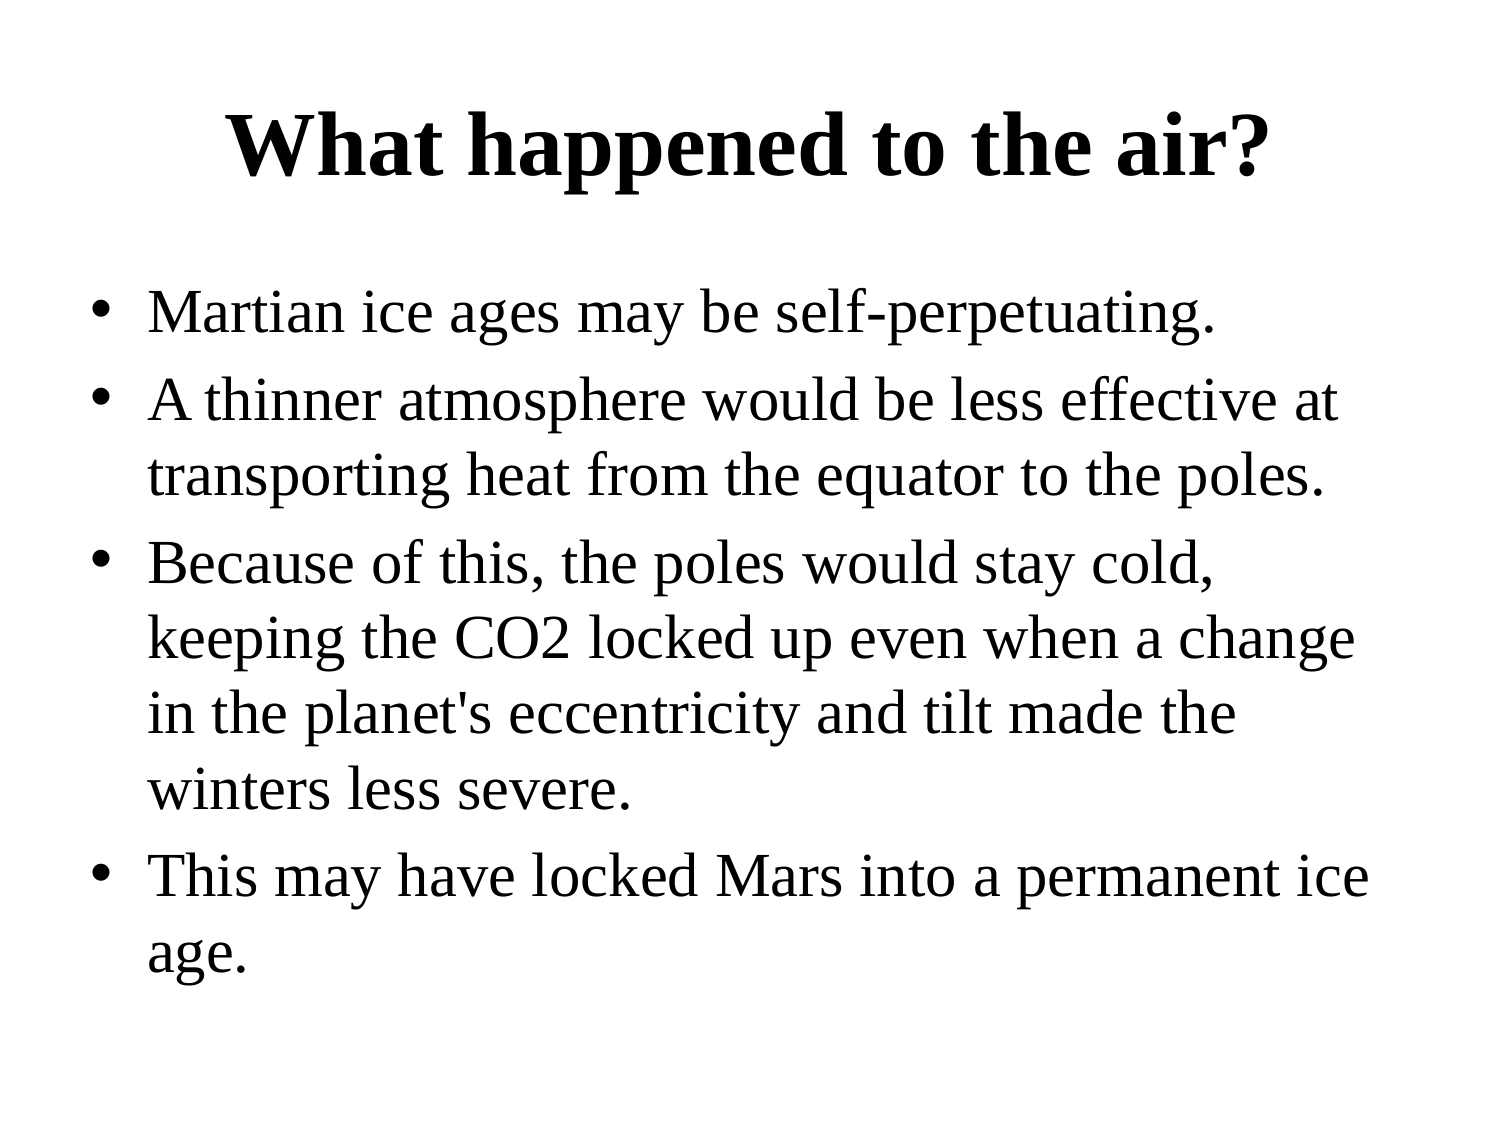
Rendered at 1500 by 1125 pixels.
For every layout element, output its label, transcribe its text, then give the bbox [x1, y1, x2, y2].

list Martian ice ages may be self-perpetuating. A thinner atmosphere would be less effective at transporting heat from the equator to the poles. Because of this, the poles would stay cold, keeping the CO2 locked up even when a change in the planet's eccentricity and tilt made the winters less severe. This may have locked Mars into a permanent ice age. [75, 262, 1425, 1005]
title What happened to the air? [75, 45, 1425, 233]
